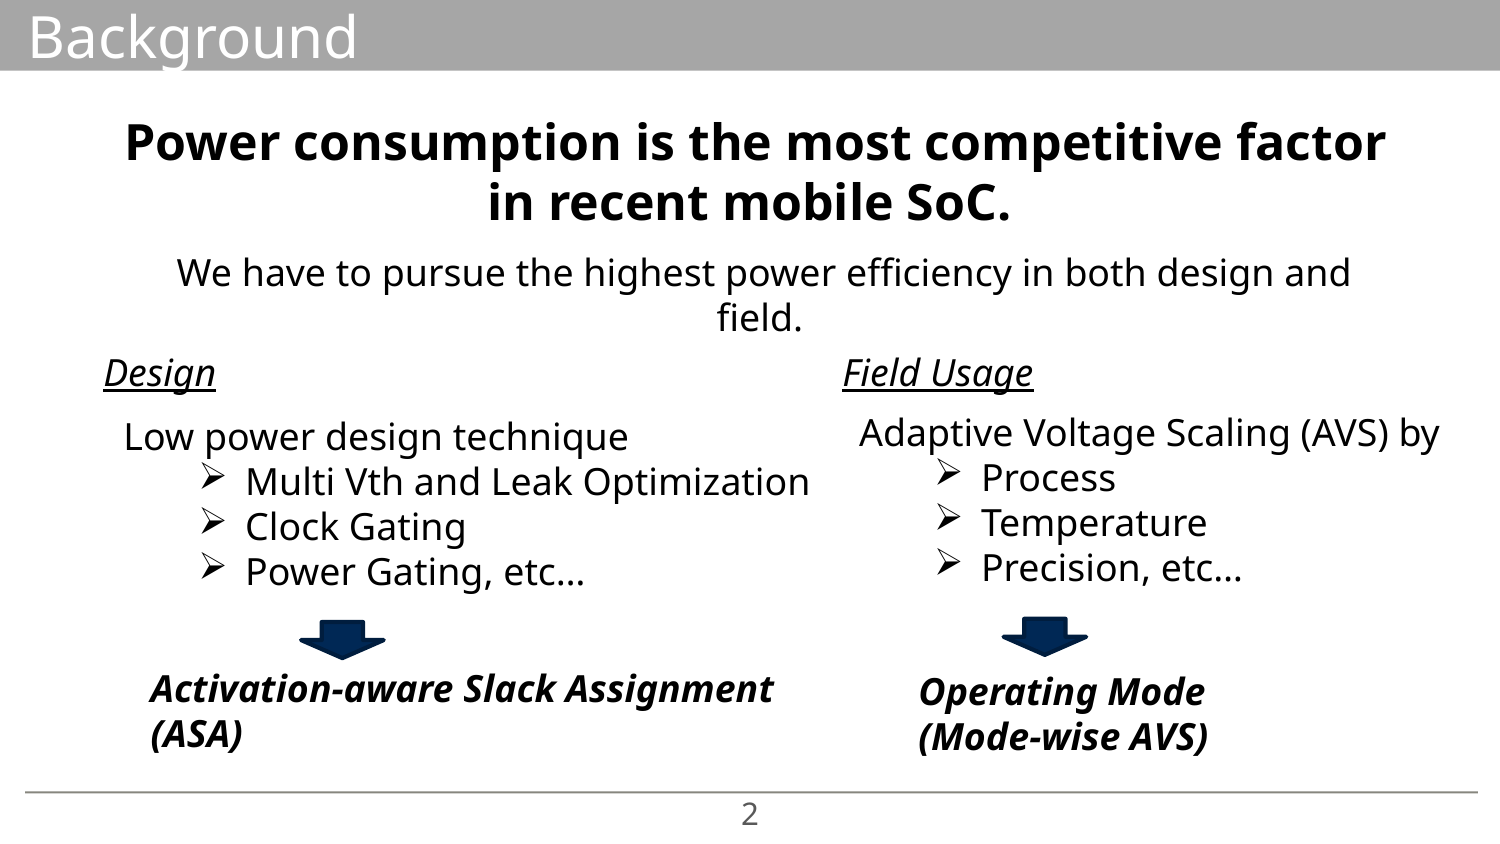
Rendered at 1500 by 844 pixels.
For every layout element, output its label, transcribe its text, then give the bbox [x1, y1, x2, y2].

text_box Low power design technique Multi Vth and Leak Optimization Clock Gating Power Gating, etc… [108, 405, 847, 601]
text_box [135, 621, 798, 765]
text_box Adaptive Voltage Scaling (AVS) by Process Temperature Precision, etc… [844, 401, 1471, 597]
text_box Design [88, 341, 384, 402]
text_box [903, 618, 1312, 767]
text_box We have to pursue the highest power efficiency in both design and field. [108, 241, 1412, 346]
title Background [27, 4, 1478, 65]
text_box Power consumption is the most competitive factor in recent mobile SoC. [41, 102, 1471, 238]
text_box Field Usage [827, 346, 1100, 402]
